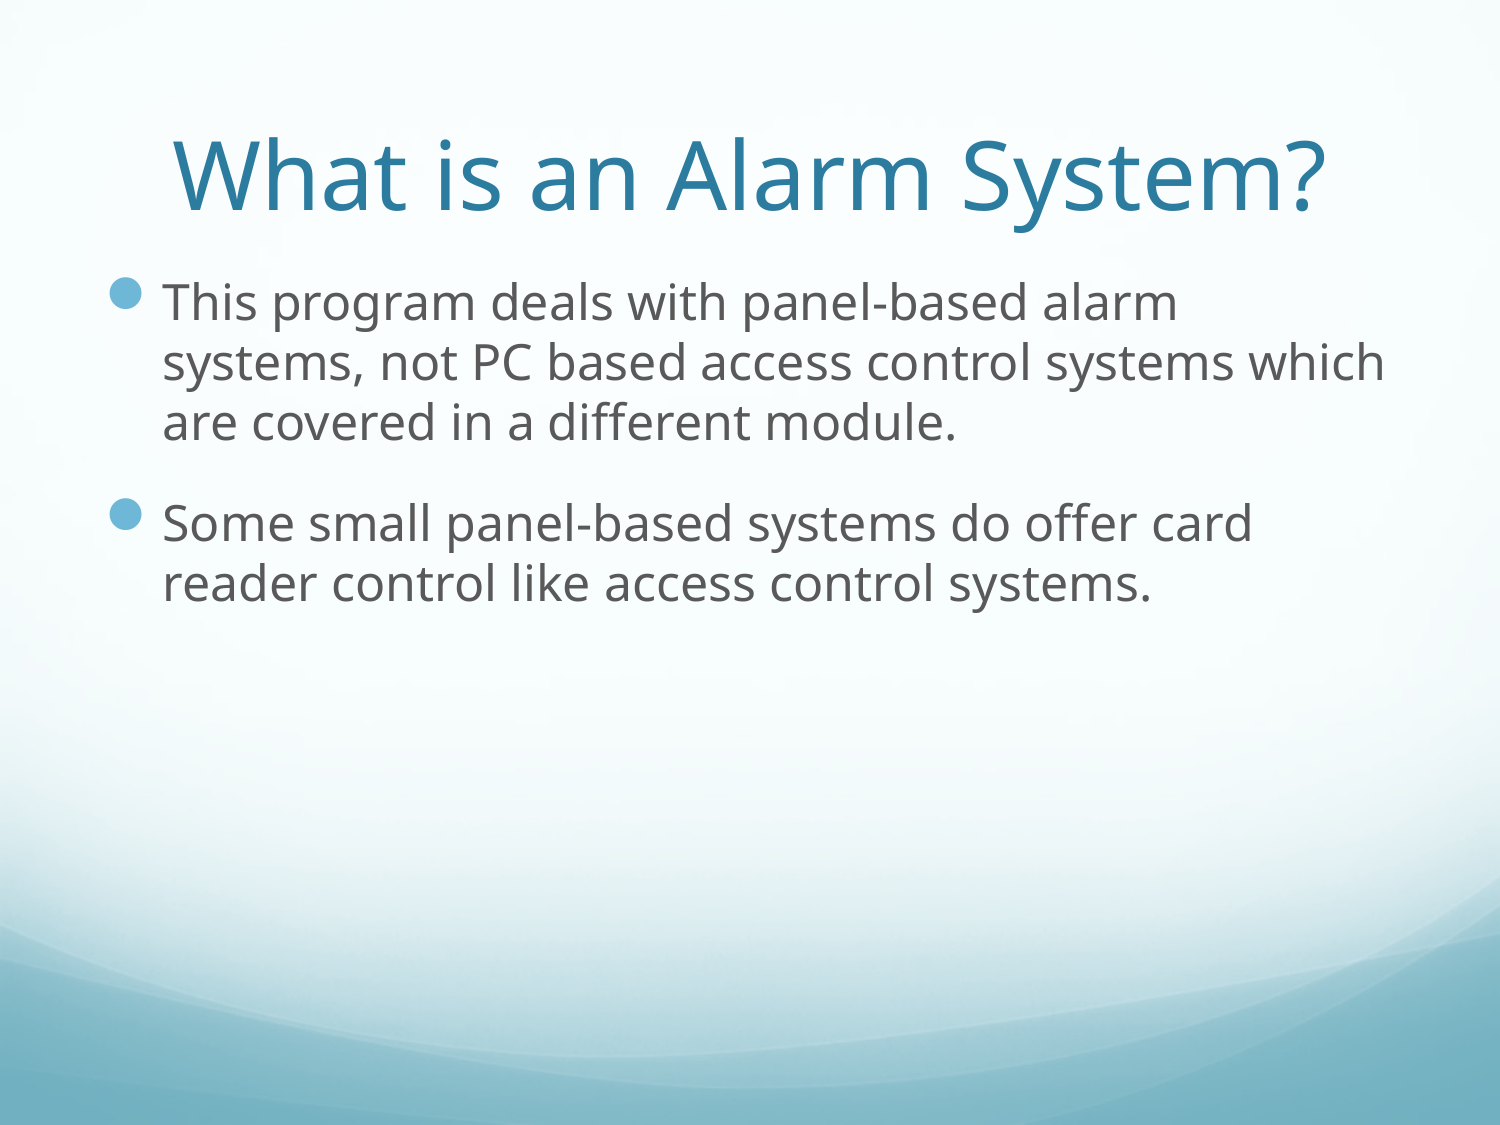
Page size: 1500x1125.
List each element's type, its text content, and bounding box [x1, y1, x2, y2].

list This program deals with panel-based alarm systems, not PC based access control systems which are covered in a different module. Some small panel-based systems do offer card reader control like access control systems. [90, 262, 1410, 975]
title What is an Alarm System? [90, 17, 1410, 237]
